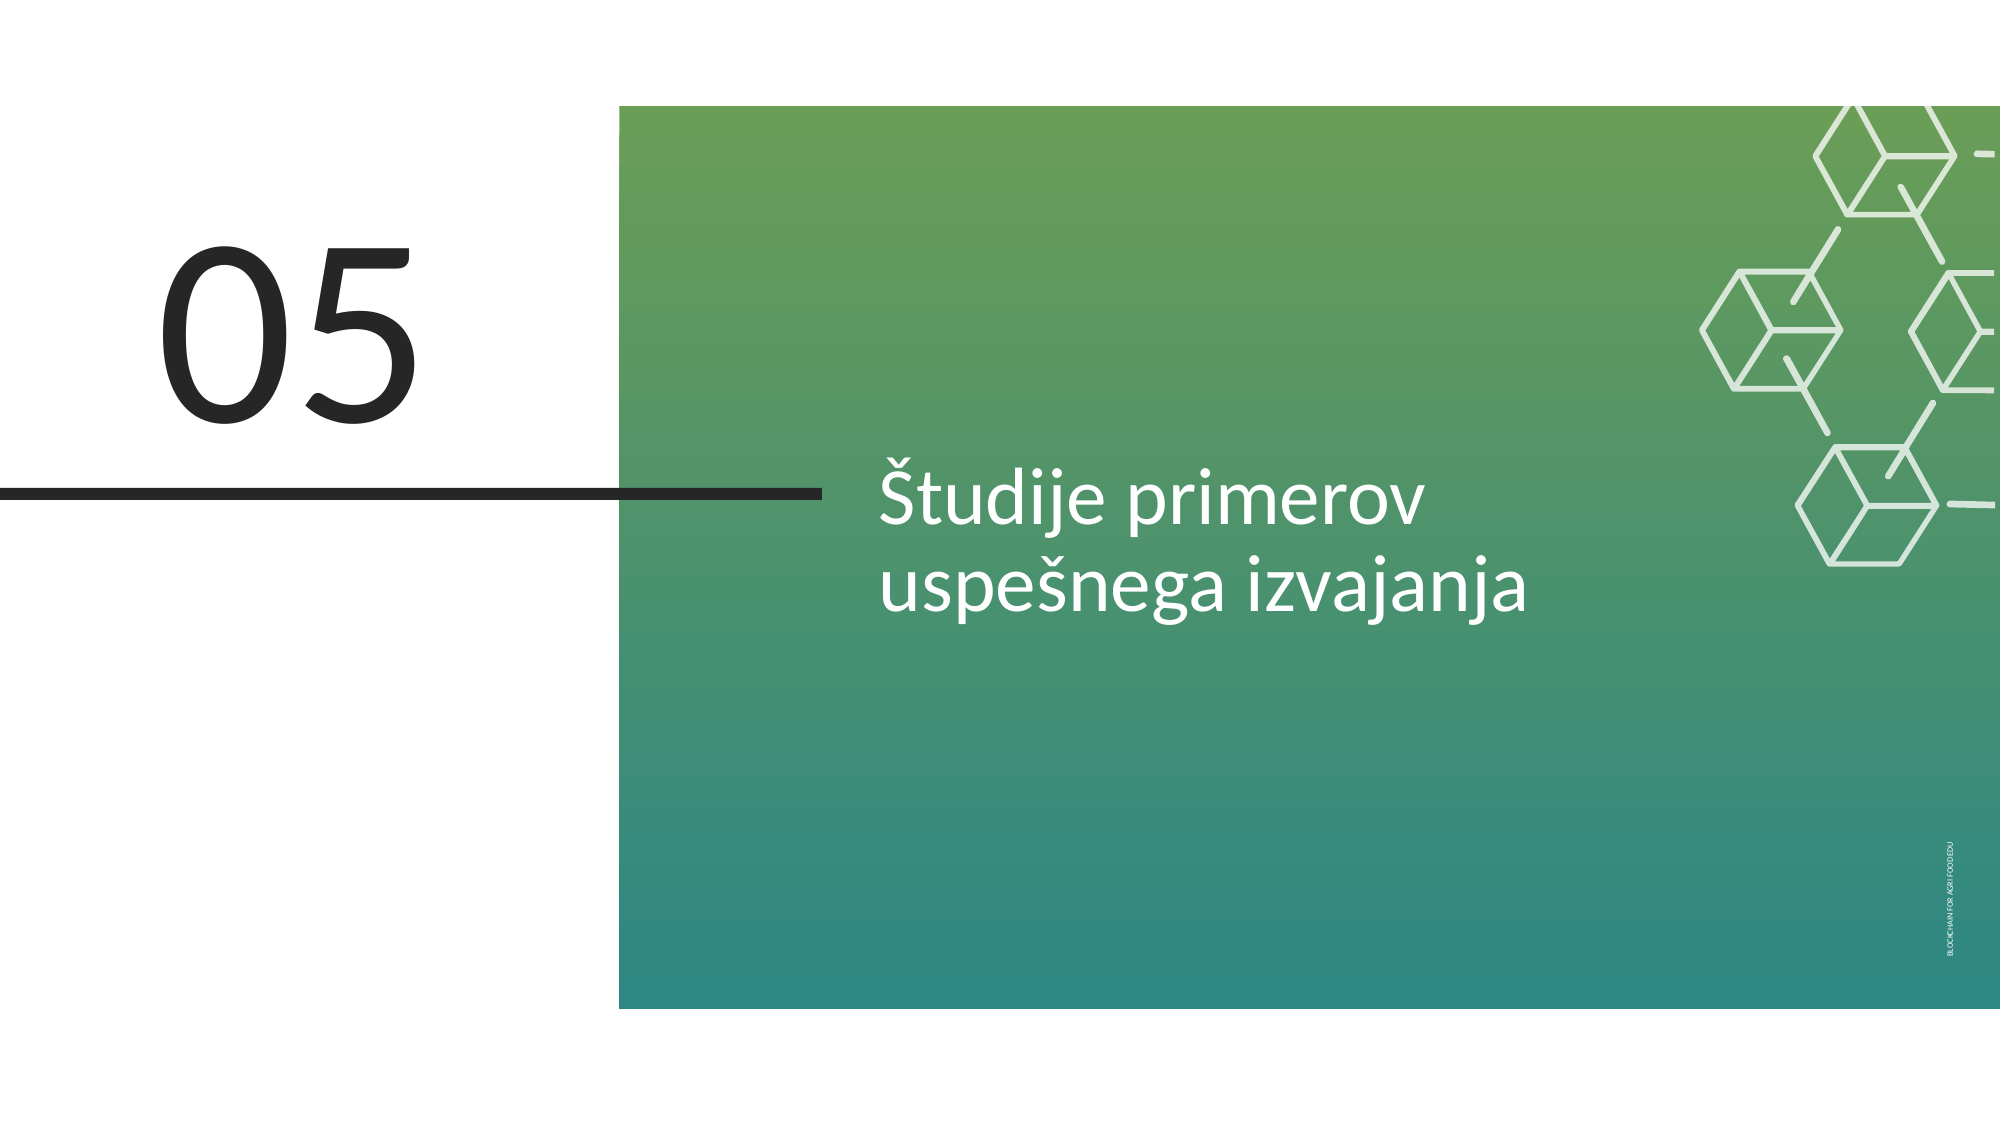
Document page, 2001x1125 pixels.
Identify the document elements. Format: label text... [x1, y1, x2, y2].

list Študije primerov uspešnega izvajanja [864, 446, 1709, 899]
list 05 [141, 180, 481, 277]
